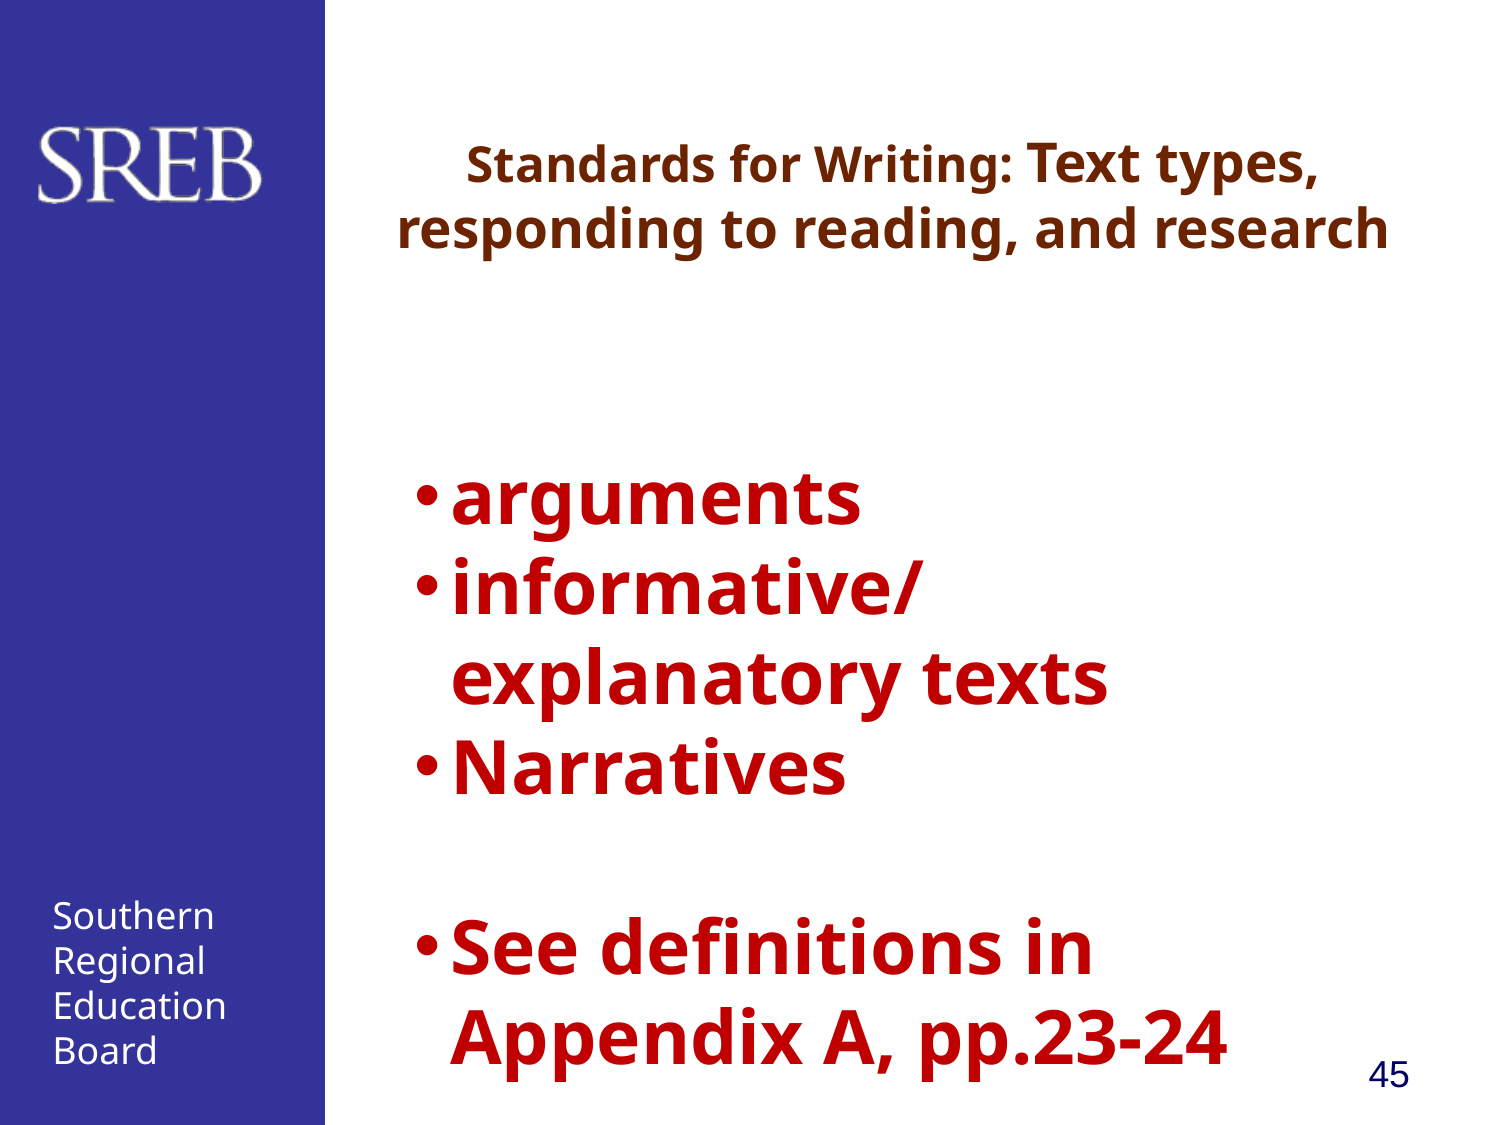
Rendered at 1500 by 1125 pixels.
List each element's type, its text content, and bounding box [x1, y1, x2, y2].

text_box arguments informative/explanatory texts Narratives See definitions in Appendix A, pp.23-24 [399, 362, 1363, 1125]
picture [37, 124, 263, 204]
slide_number 45 [1363, 1042, 1426, 1103]
title Standards for Writing: Text types, responding to reading, and research [374, 99, 1413, 288]
